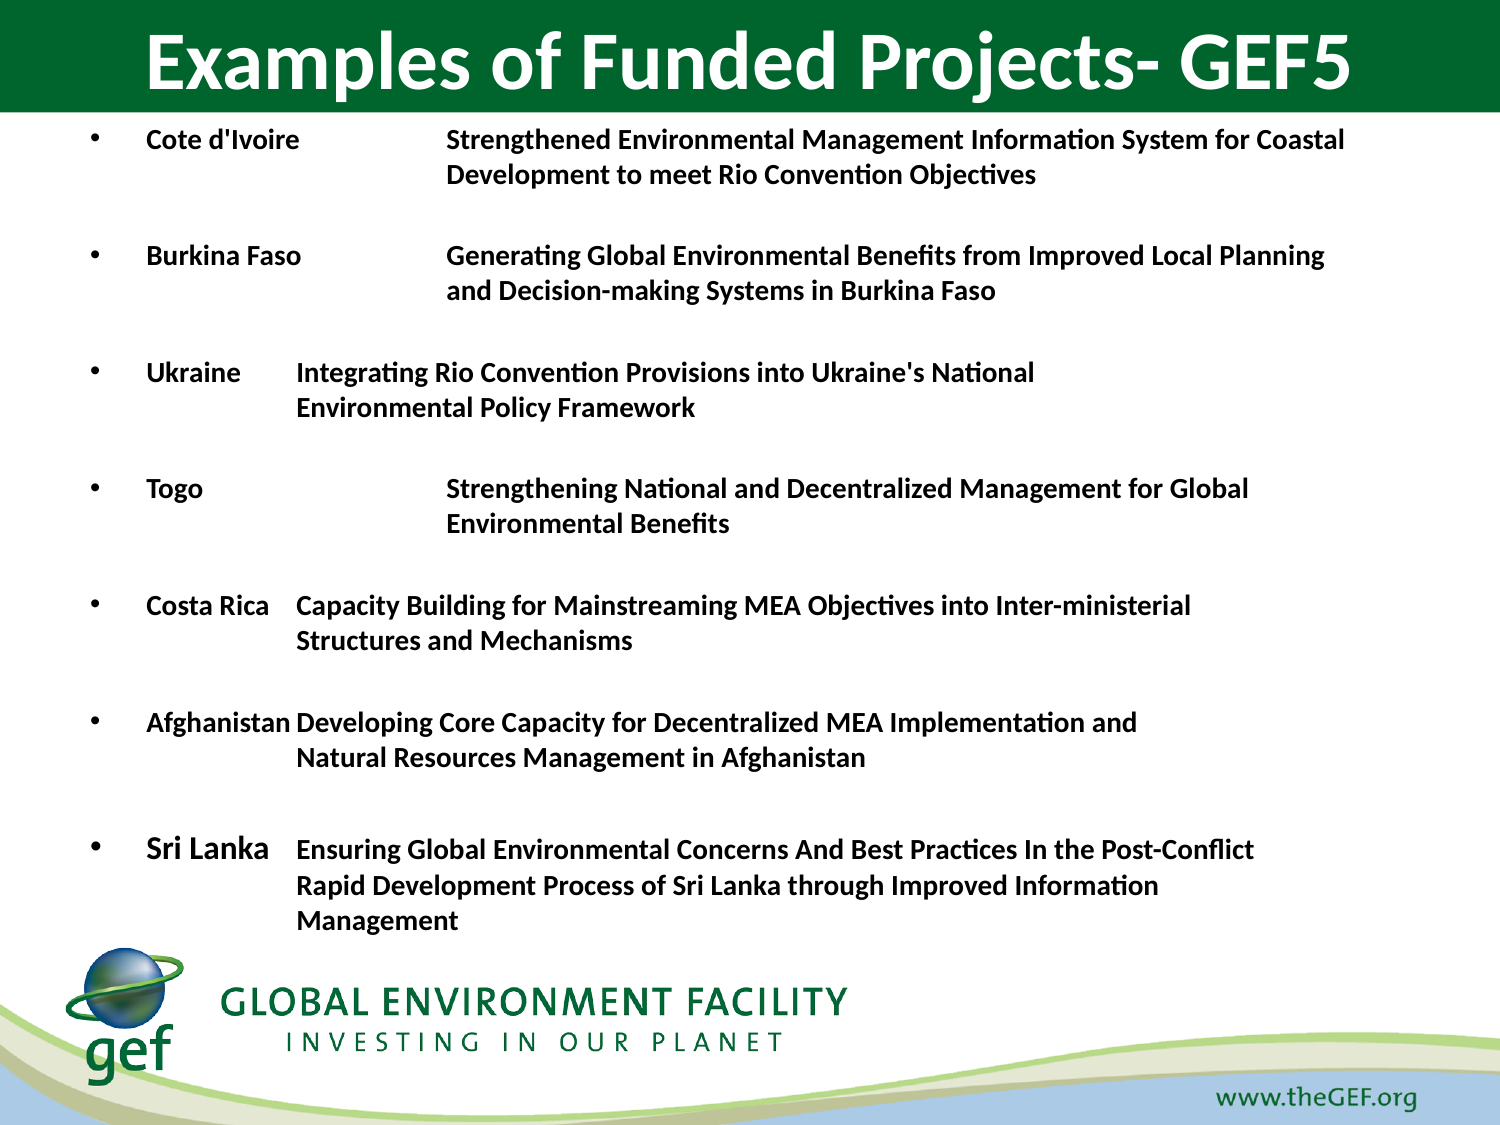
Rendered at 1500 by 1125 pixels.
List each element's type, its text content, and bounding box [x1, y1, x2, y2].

list Cote d'Ivoire Strengthened Environmental Management Information System for Coastal Development to meet Rio Convention Objectives Burkina Faso Generating Global Environmental Benefits from Improved Local Planning and Decision-making Systems in Burkina Faso Ukraine Integrating Rio Convention Provisions into Ukraine's National Environmental Policy Framework Togo Strengthening National and Decentralized Management for Global Environmental Benefits Costa Rica Capacity Building for Mainstreaming MEA Objectives into Inter-ministerial Structures and Mechanisms Afghanistan Developing Core Capacity for Decentralized MEA Implementation and Natural Resources Management in Afghanistan Sri Lanka Ensuring Global Environmental Concerns And Best Practices In the Post-Conflict Rapid Development Process of Sri Lanka through Improved Information Management [75, 113, 1425, 988]
text_box Examples of Funded Projects- GEF5 [0, 0, 1500, 113]
picture [0, 920, 1500, 1125]
